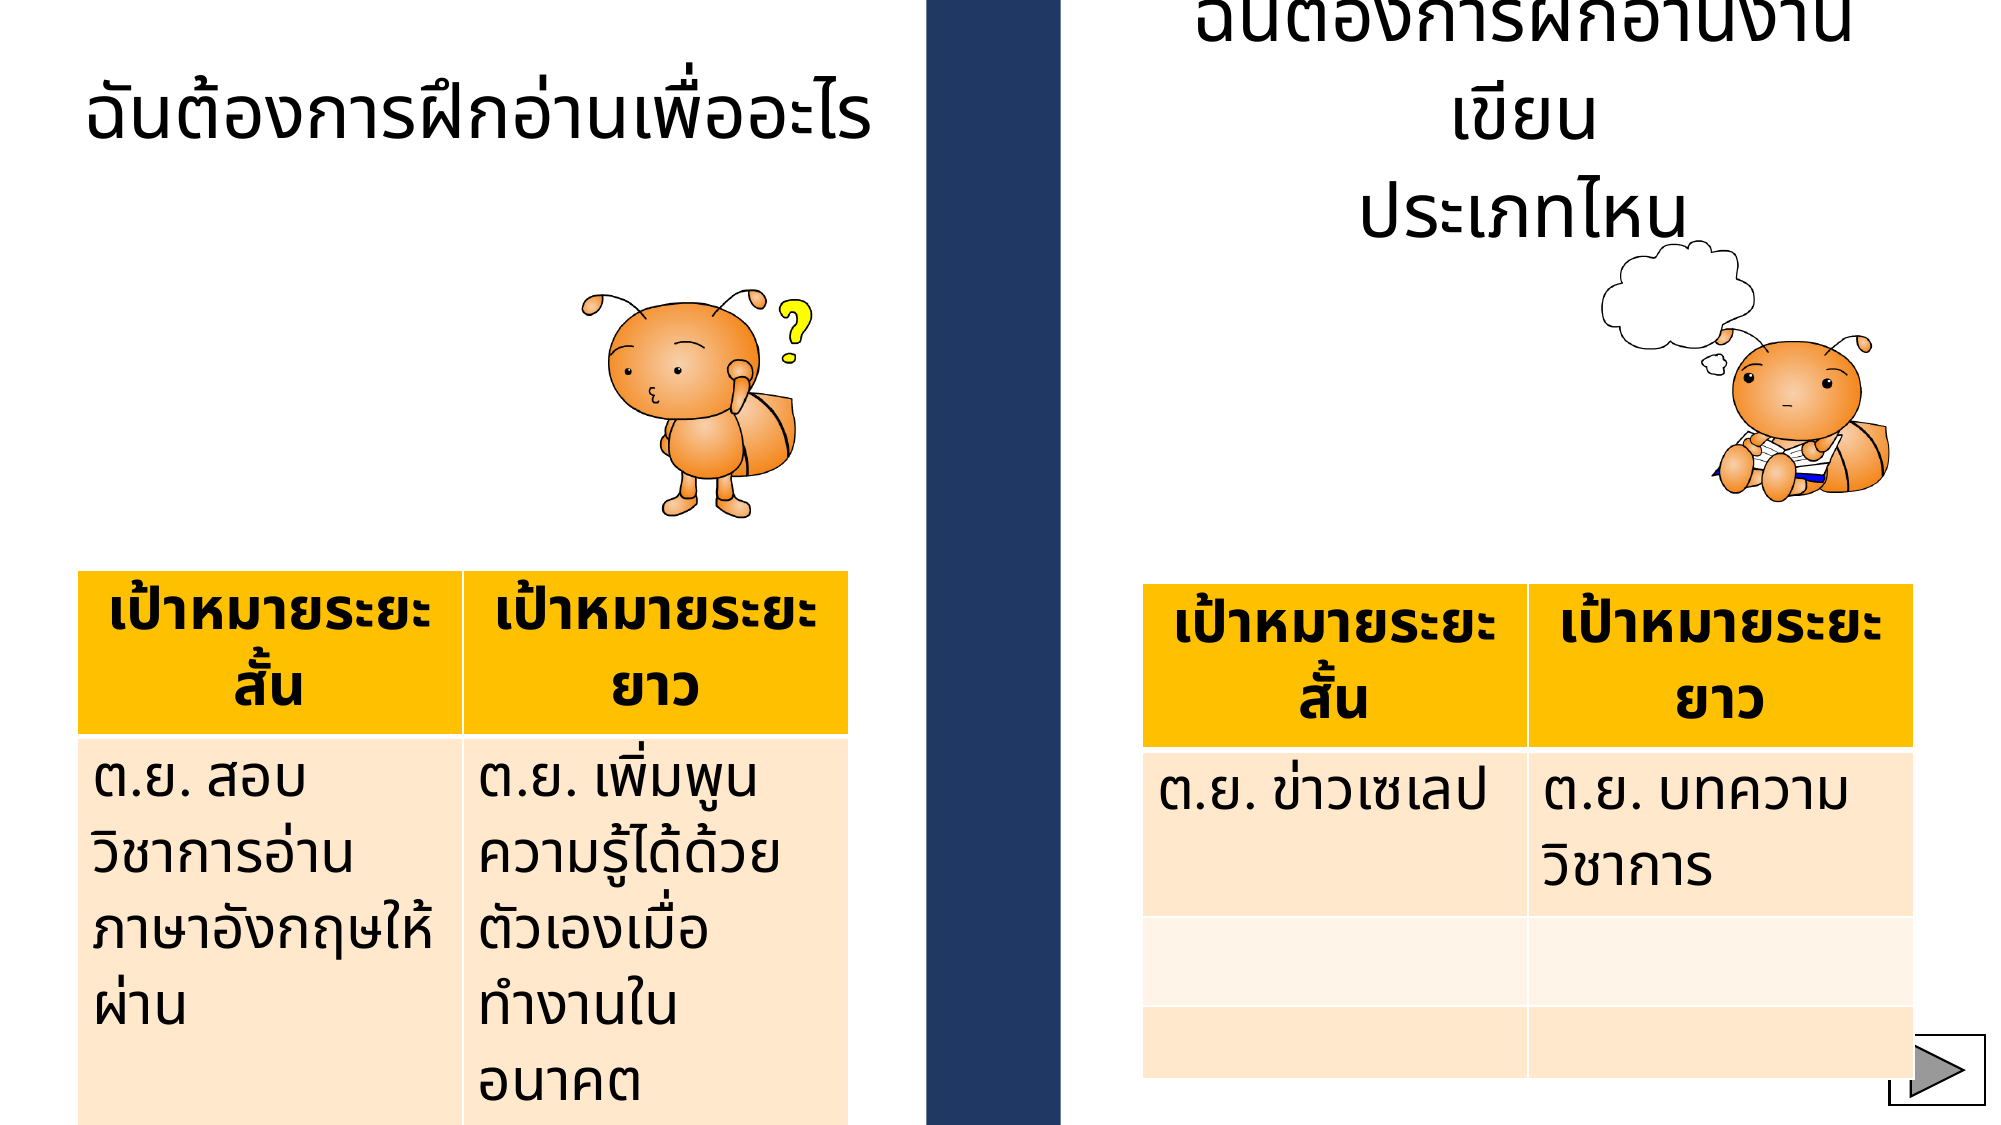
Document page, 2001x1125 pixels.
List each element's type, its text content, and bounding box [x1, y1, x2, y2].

table_cell ต.ย. ข่าวเซเลป [1143, 753, 1527, 916]
table_cell [1143, 1007, 1527, 1078]
table_cell ต.ย. บทความวิชาการ [1529, 753, 1913, 916]
table_header ฉันต้องการฝึกอ่านงานเขียน ประเภทไหน [1110, 0, 1939, 429]
table_header เป้าหมายระยะสั้น [1143, 584, 1527, 747]
table_cell ต.ย. สอบวิชาการอ่านภาษาอังกฤษให้ผ่าน [78, 739, 462, 1125]
table_cell ต.ย. เพิ่มพูนความรู้ได้ด้วยตัวเองเมื่อทำงานในอนาคต [464, 739, 848, 1125]
table_header ฉันต้องการฝึกอ่านเพื่ออะไร [64, 19, 893, 177]
table_header เป้าหมายระยะยาว [1529, 584, 1913, 747]
picture [580, 279, 813, 519]
table_cell [1143, 918, 1527, 1005]
picture [1601, 240, 1890, 503]
text_box [925, 0, 1062, 1125]
text_box [1888, 1034, 1986, 1106]
table_cell [1529, 918, 1913, 1005]
table_cell [1529, 1007, 1913, 1078]
table_header เป้าหมายระยะยาว [464, 571, 848, 734]
table_header เป้าหมายระยะสั้น [78, 571, 462, 734]
